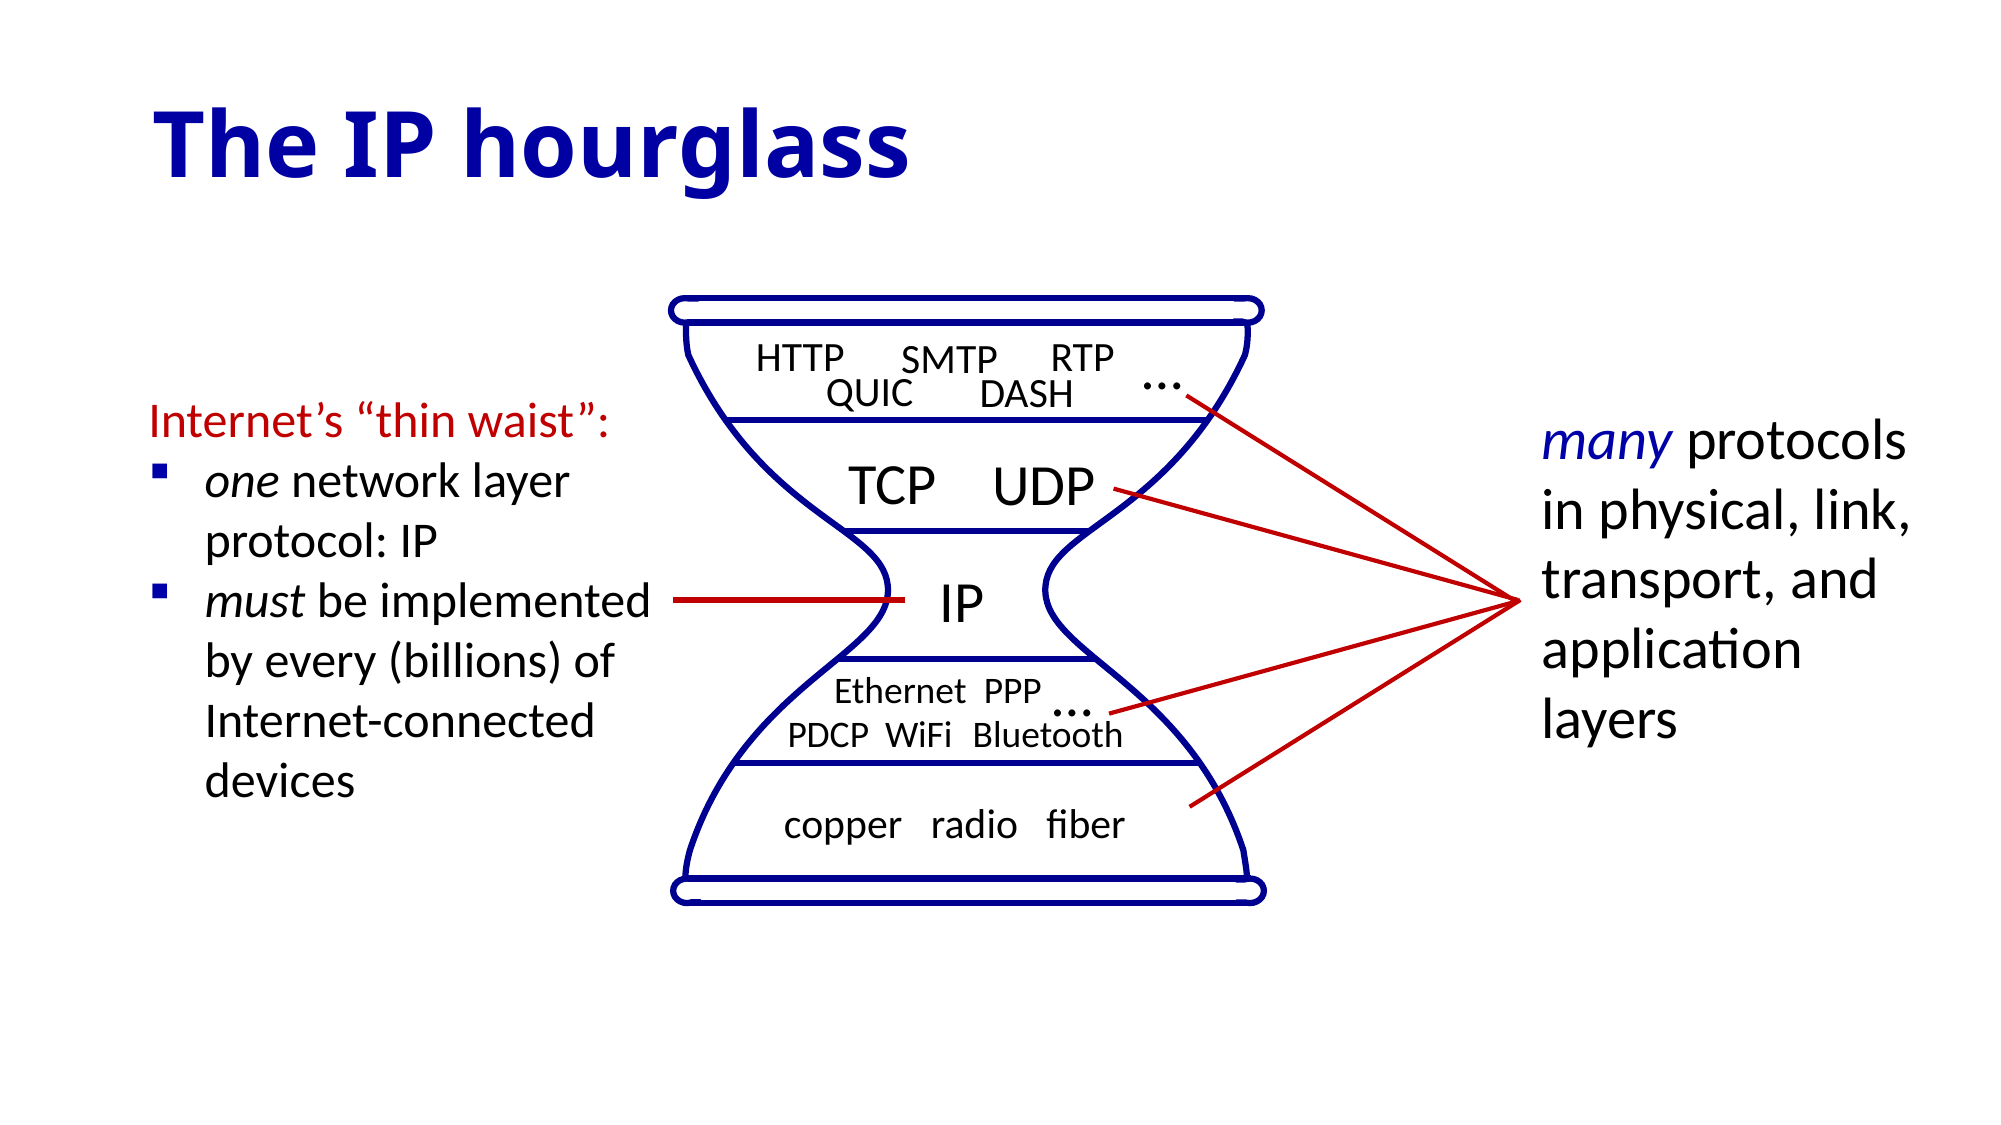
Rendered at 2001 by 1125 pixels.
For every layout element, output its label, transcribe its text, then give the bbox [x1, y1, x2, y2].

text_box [133, 379, 906, 820]
title The IP hourglass [137, 74, 1863, 221]
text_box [671, 296, 1264, 903]
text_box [1109, 393, 1959, 807]
